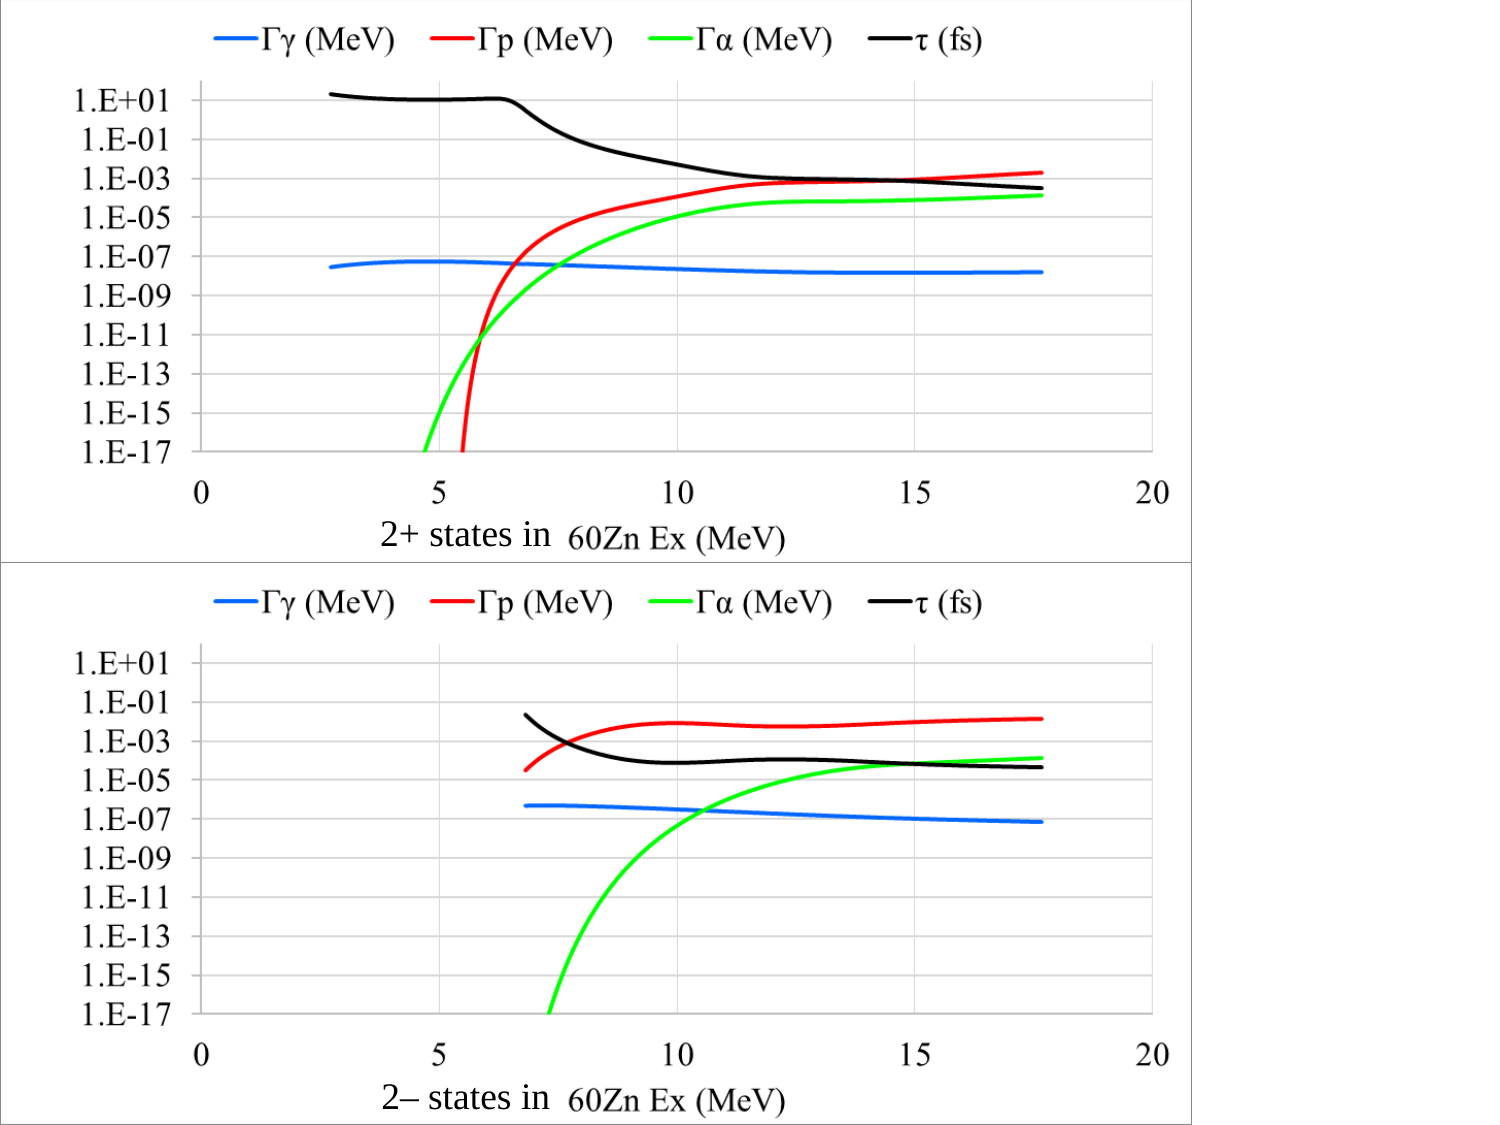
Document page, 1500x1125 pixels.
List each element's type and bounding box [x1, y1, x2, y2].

picture [0, 0, 1192, 1125]
